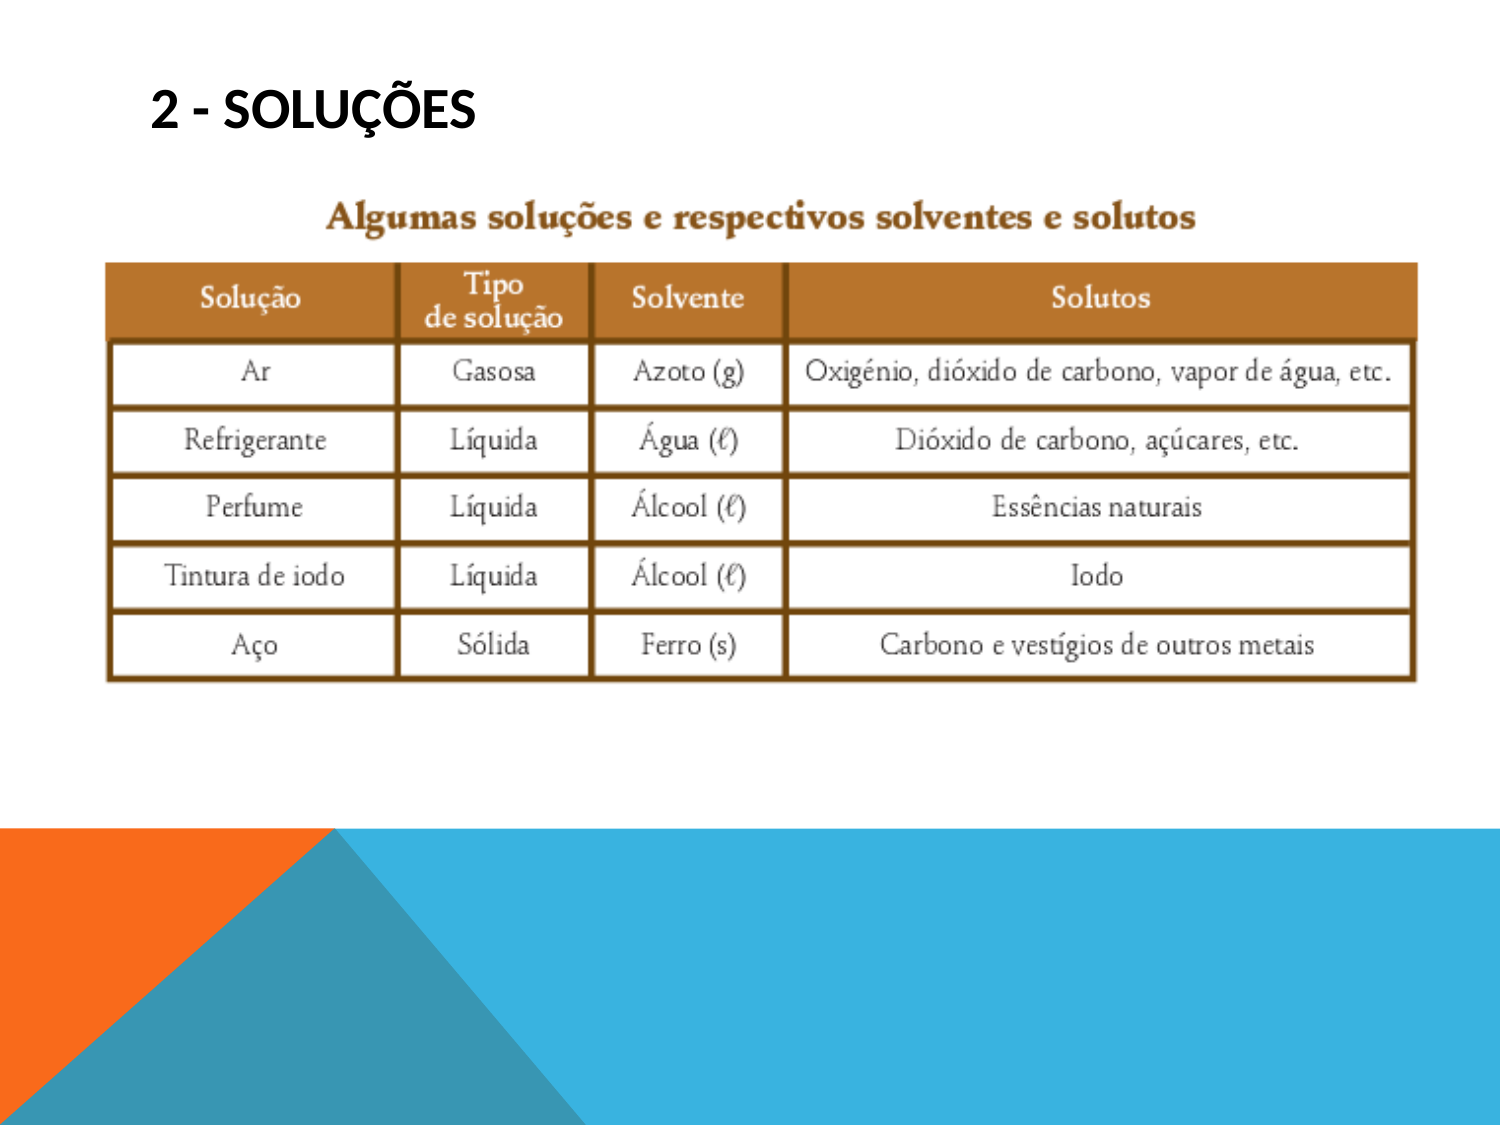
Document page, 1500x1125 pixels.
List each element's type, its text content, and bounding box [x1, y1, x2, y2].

picture [88, 196, 1436, 705]
title 2 - SOLUÇÕES [135, 60, 1369, 150]
